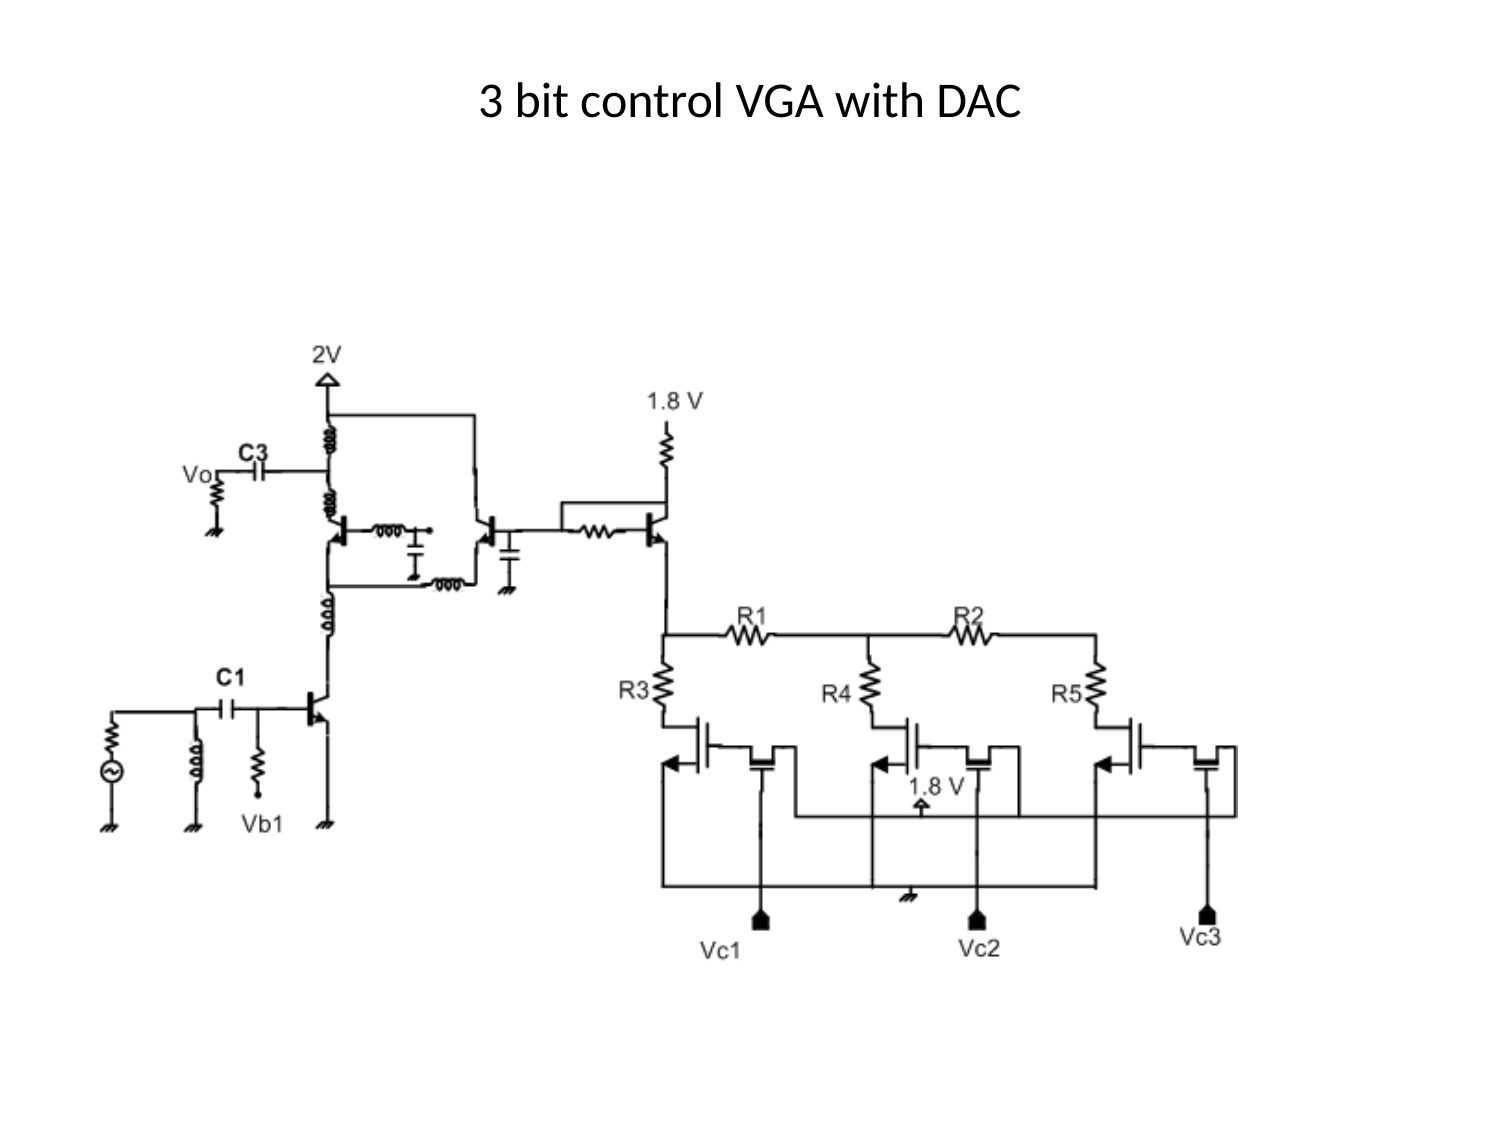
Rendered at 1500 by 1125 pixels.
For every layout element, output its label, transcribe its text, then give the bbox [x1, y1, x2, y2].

title 3 bit control VGA with DAC [75, 45, 1425, 150]
picture [99, 337, 1238, 968]
